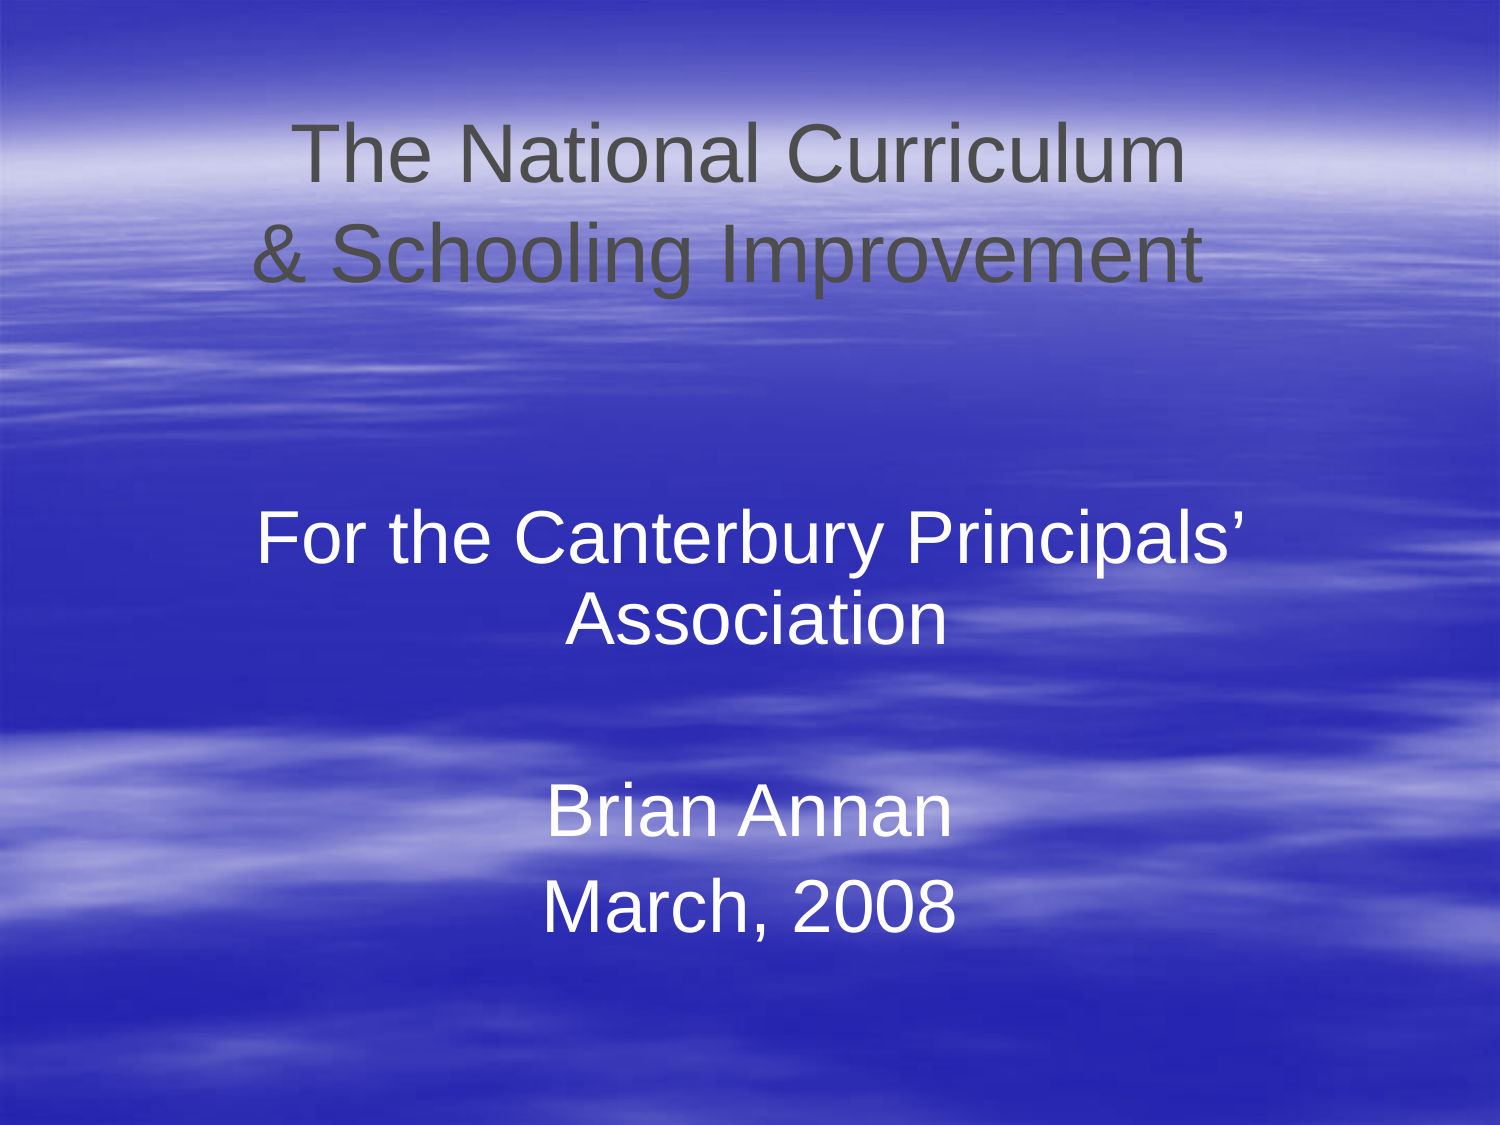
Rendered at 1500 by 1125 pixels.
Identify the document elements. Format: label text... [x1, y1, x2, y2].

list For the Canterbury Principals’ Association Brian Annan March, 2008 [49, 491, 1451, 1001]
title The National Curriculum & Schooling Improvement [52, 89, 1450, 308]
